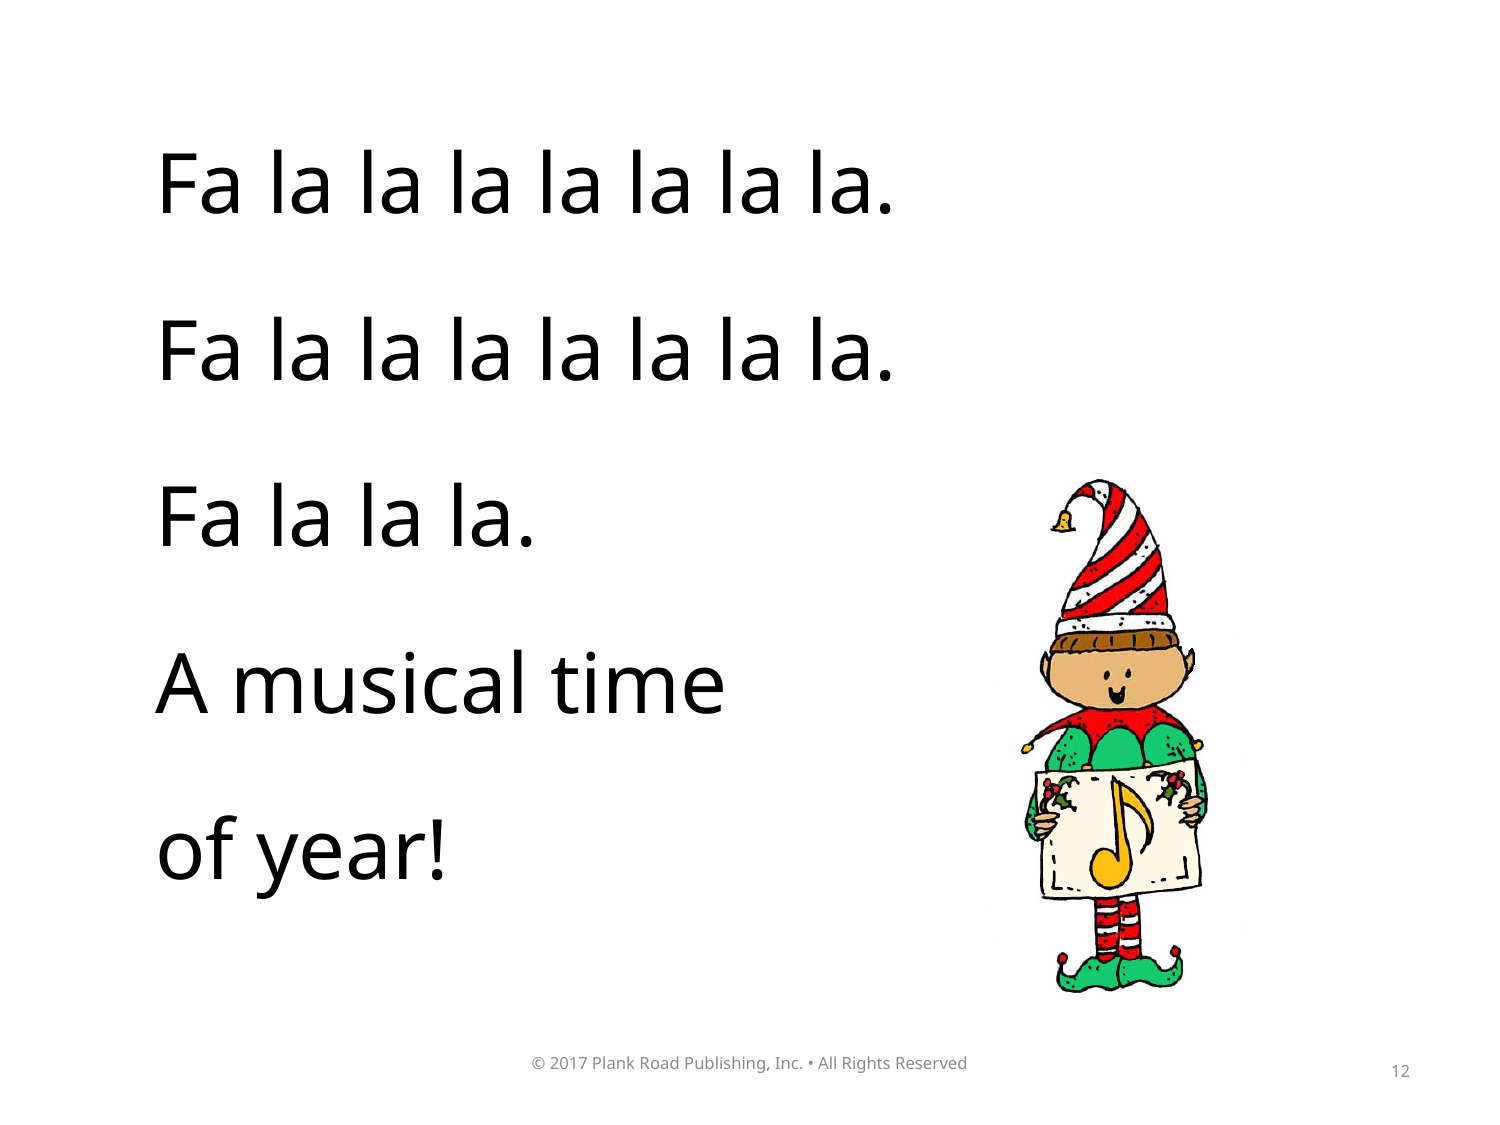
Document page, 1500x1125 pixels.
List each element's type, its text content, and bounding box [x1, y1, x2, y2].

slide_number 12 [1074, 1042, 1425, 1103]
picture [981, 446, 1252, 1008]
list Fa la la la la la la la. Fa la la la la la la la. Fa la la la. A musical time of year! [140, 72, 1425, 1014]
